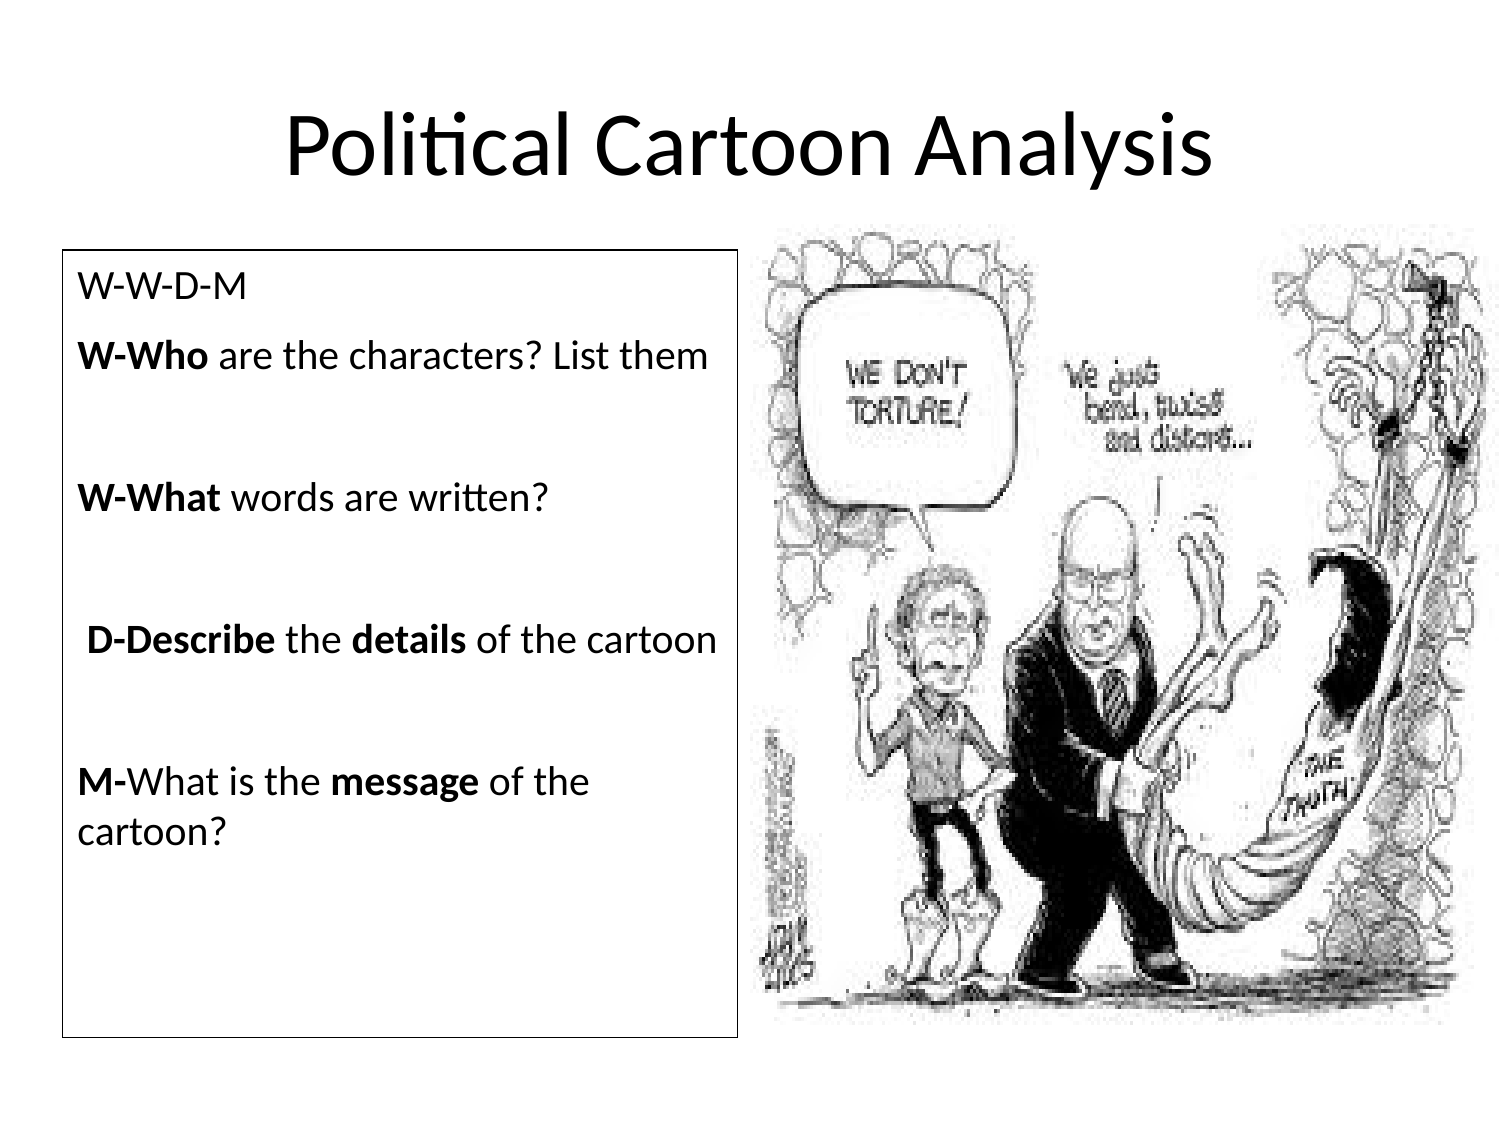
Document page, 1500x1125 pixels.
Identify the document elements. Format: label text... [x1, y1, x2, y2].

picture [749, 224, 1499, 1038]
title Political Cartoon Analysis [75, 45, 1425, 233]
text_box W-W-D-M W-Who are the characters? List them W-What words are written? D-Describe the details of the cartoon M-What is the message of the cartoon? [62, 249, 738, 1038]
